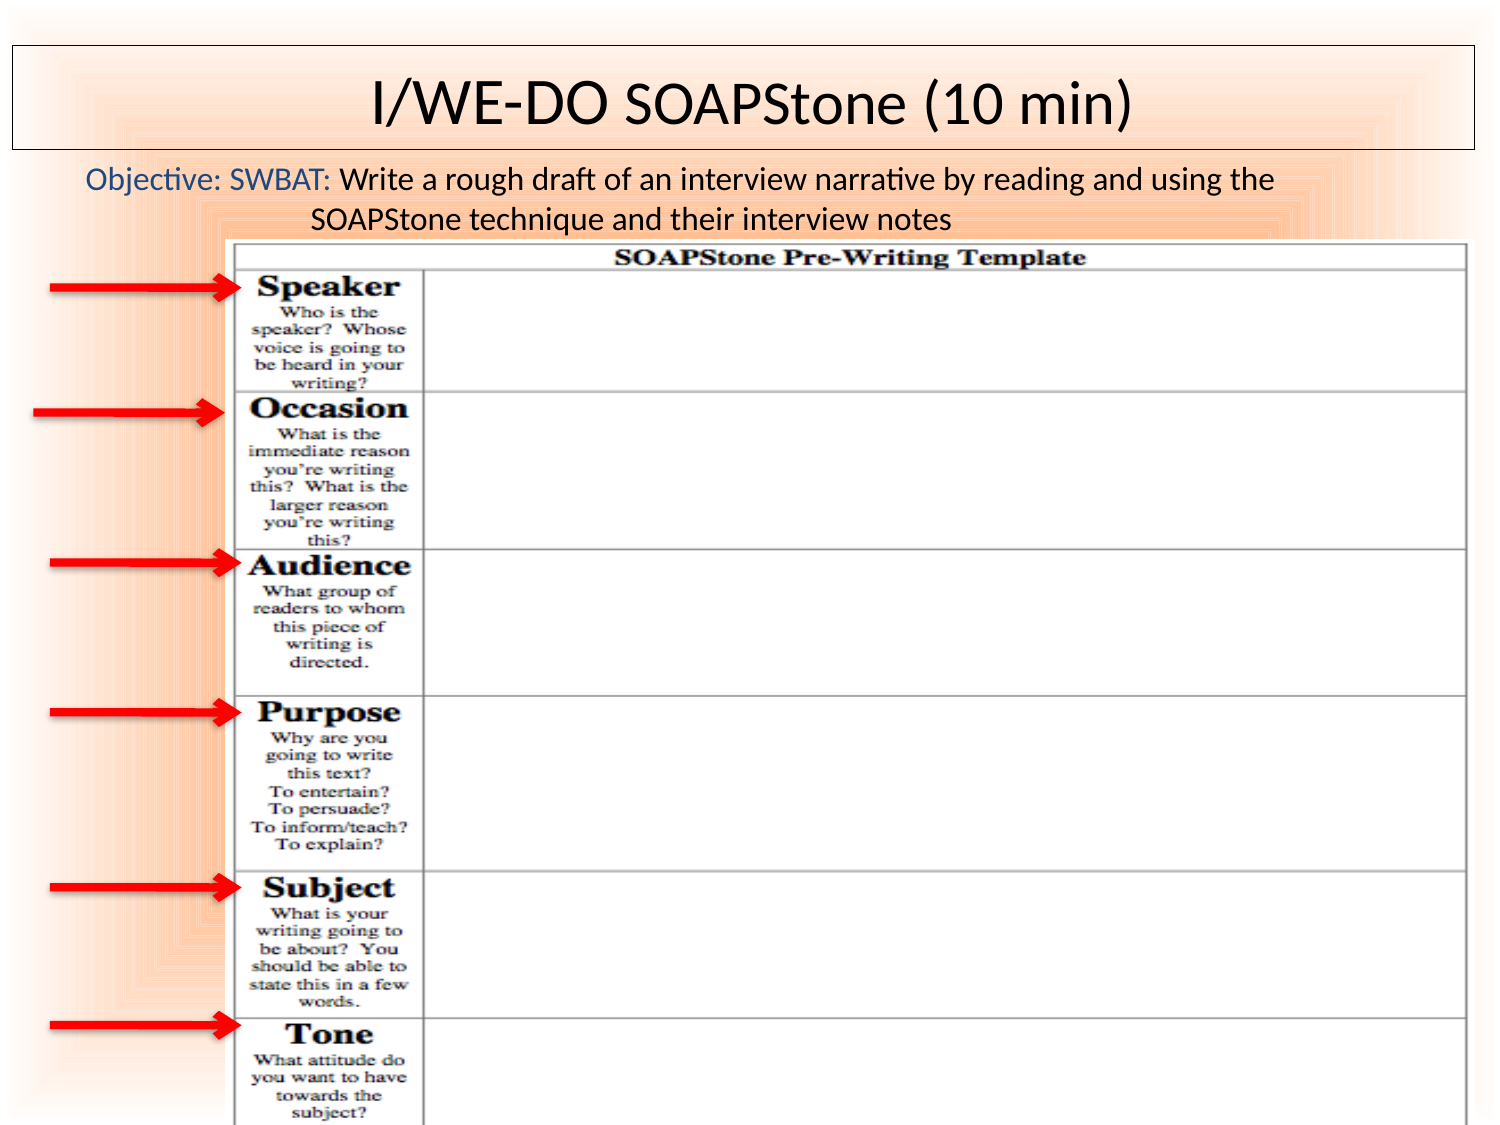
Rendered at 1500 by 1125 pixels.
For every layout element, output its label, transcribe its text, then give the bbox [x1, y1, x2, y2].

text_box Objective: SWBAT: Write a rough draft of an interview narrative by reading and using the SOAPStone technique and their interview notes [70, 149, 1413, 281]
text_box I/WE-DO SOAPStone (10 min) [12, 45, 1475, 150]
picture [224, 239, 1476, 1125]
